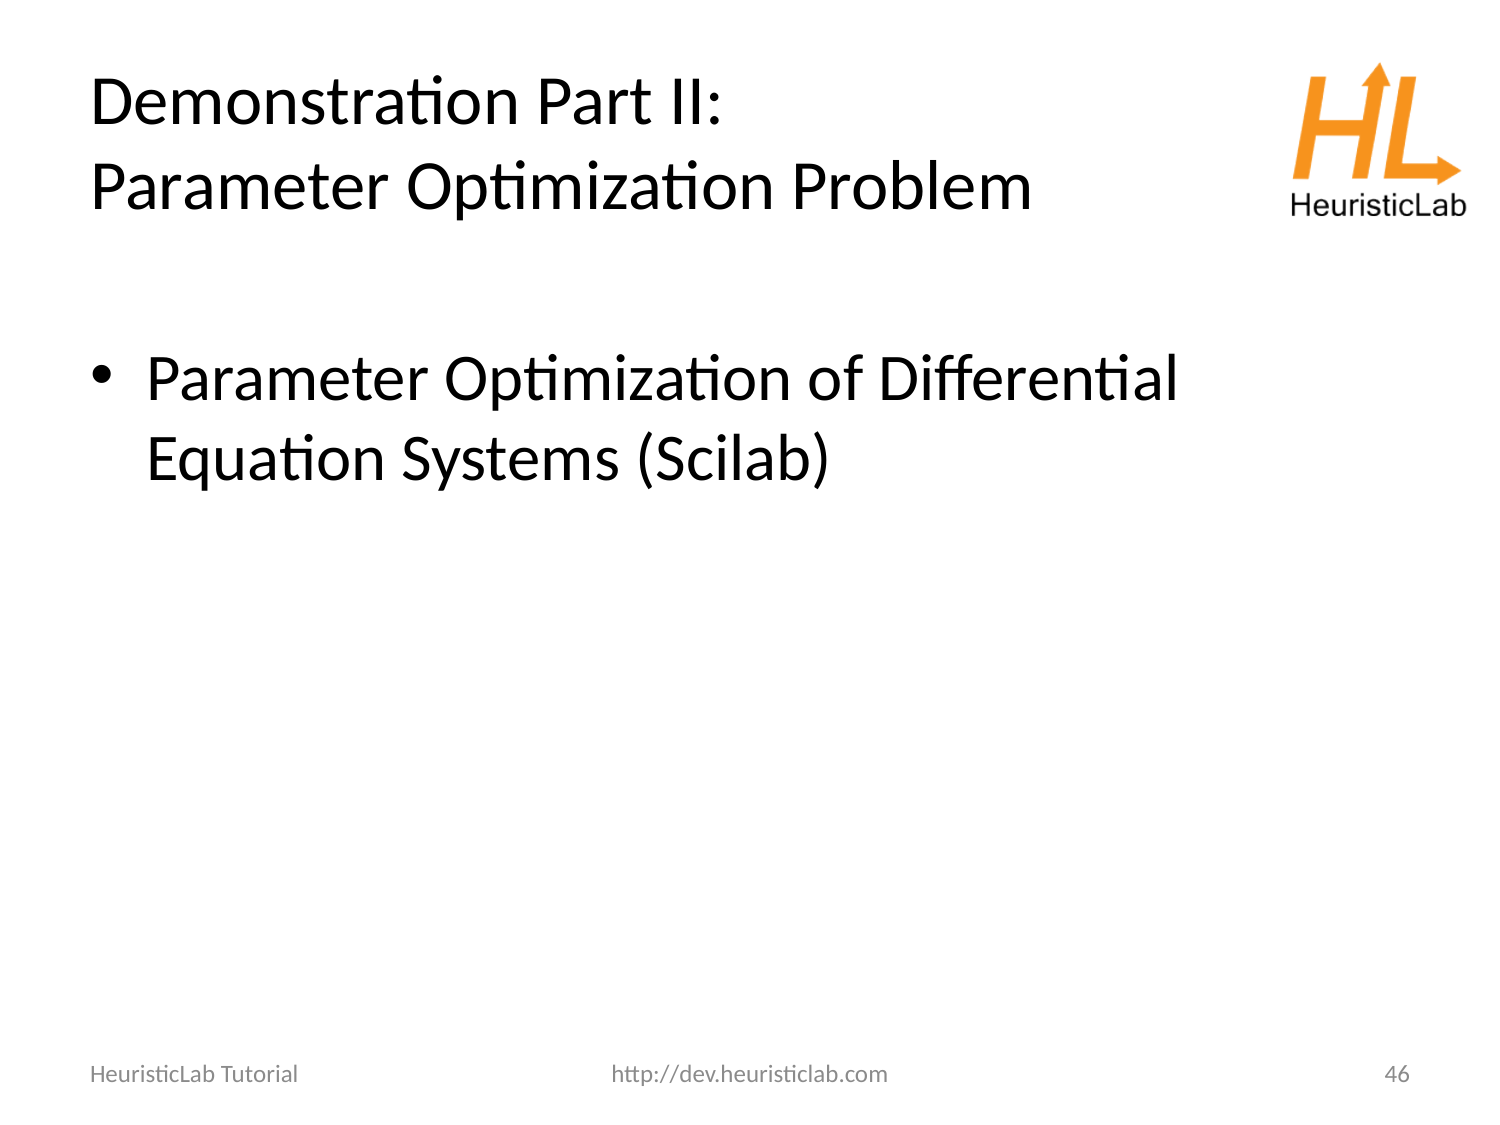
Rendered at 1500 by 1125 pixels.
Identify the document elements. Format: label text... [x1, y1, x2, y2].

footer http://dev.heuristiclab.com [512, 1042, 988, 1103]
slide_number HeuristicLab Tutorial [75, 1042, 425, 1103]
title Demonstration Part II: Parameter Optimization Problem [75, 45, 1282, 233]
picture [1281, 27, 1474, 244]
list Parameter Optimization of Differential Equation Systems (Scilab) [75, 262, 1425, 1005]
slide_number 46 [1074, 1042, 1425, 1103]
